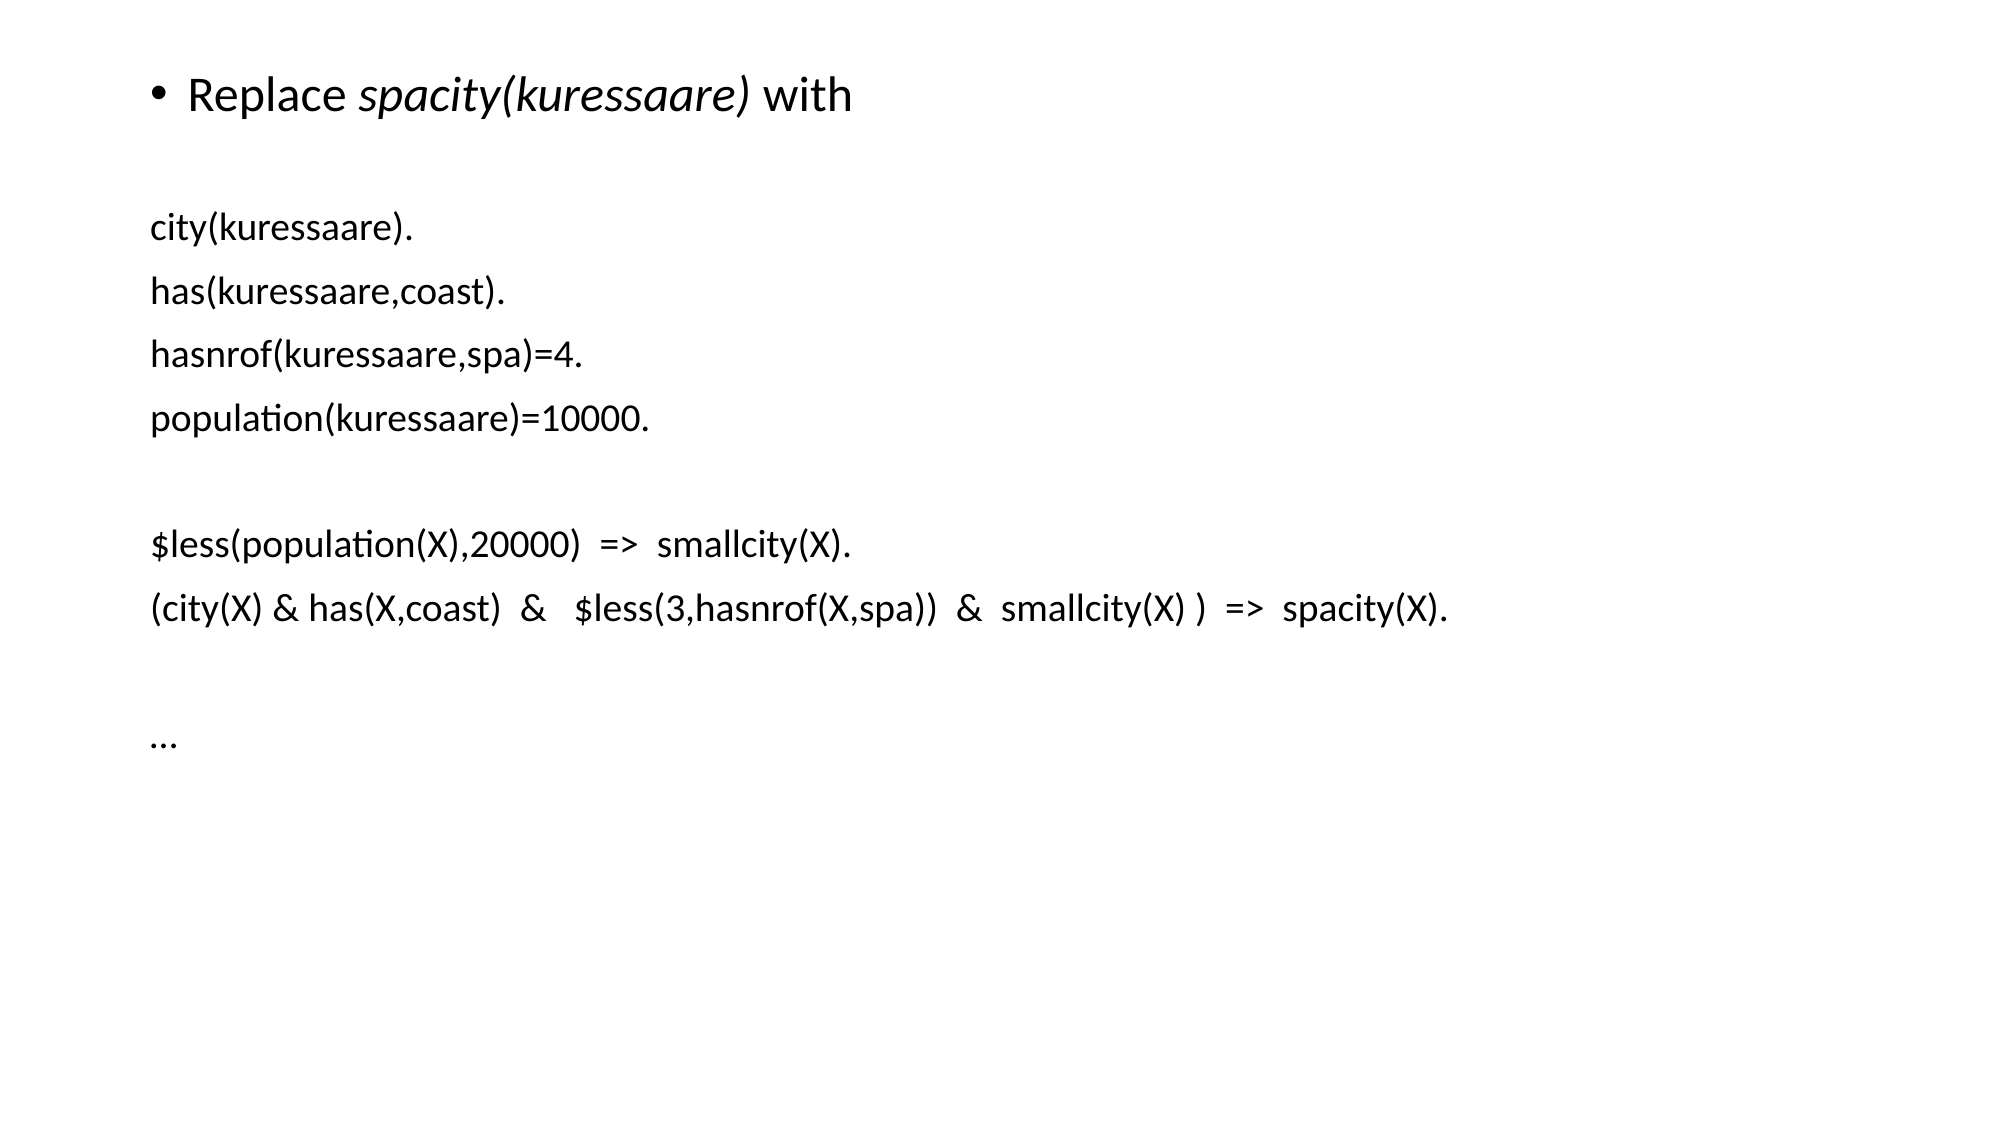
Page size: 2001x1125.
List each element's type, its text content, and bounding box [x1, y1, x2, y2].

list Replace spacity(kuressaare) with city(kuressaare). has(kuressaare,coast). hasnrof(kuressaare,spa)=4. population(kuressaare)=10000. $less(population(X),20000) => smallcity(X). (city(X) & has(X,coast) & $less(3,hasnrof(X,spa)) & smallcity(X) ) => spacity(X). … [135, 61, 1884, 1039]
